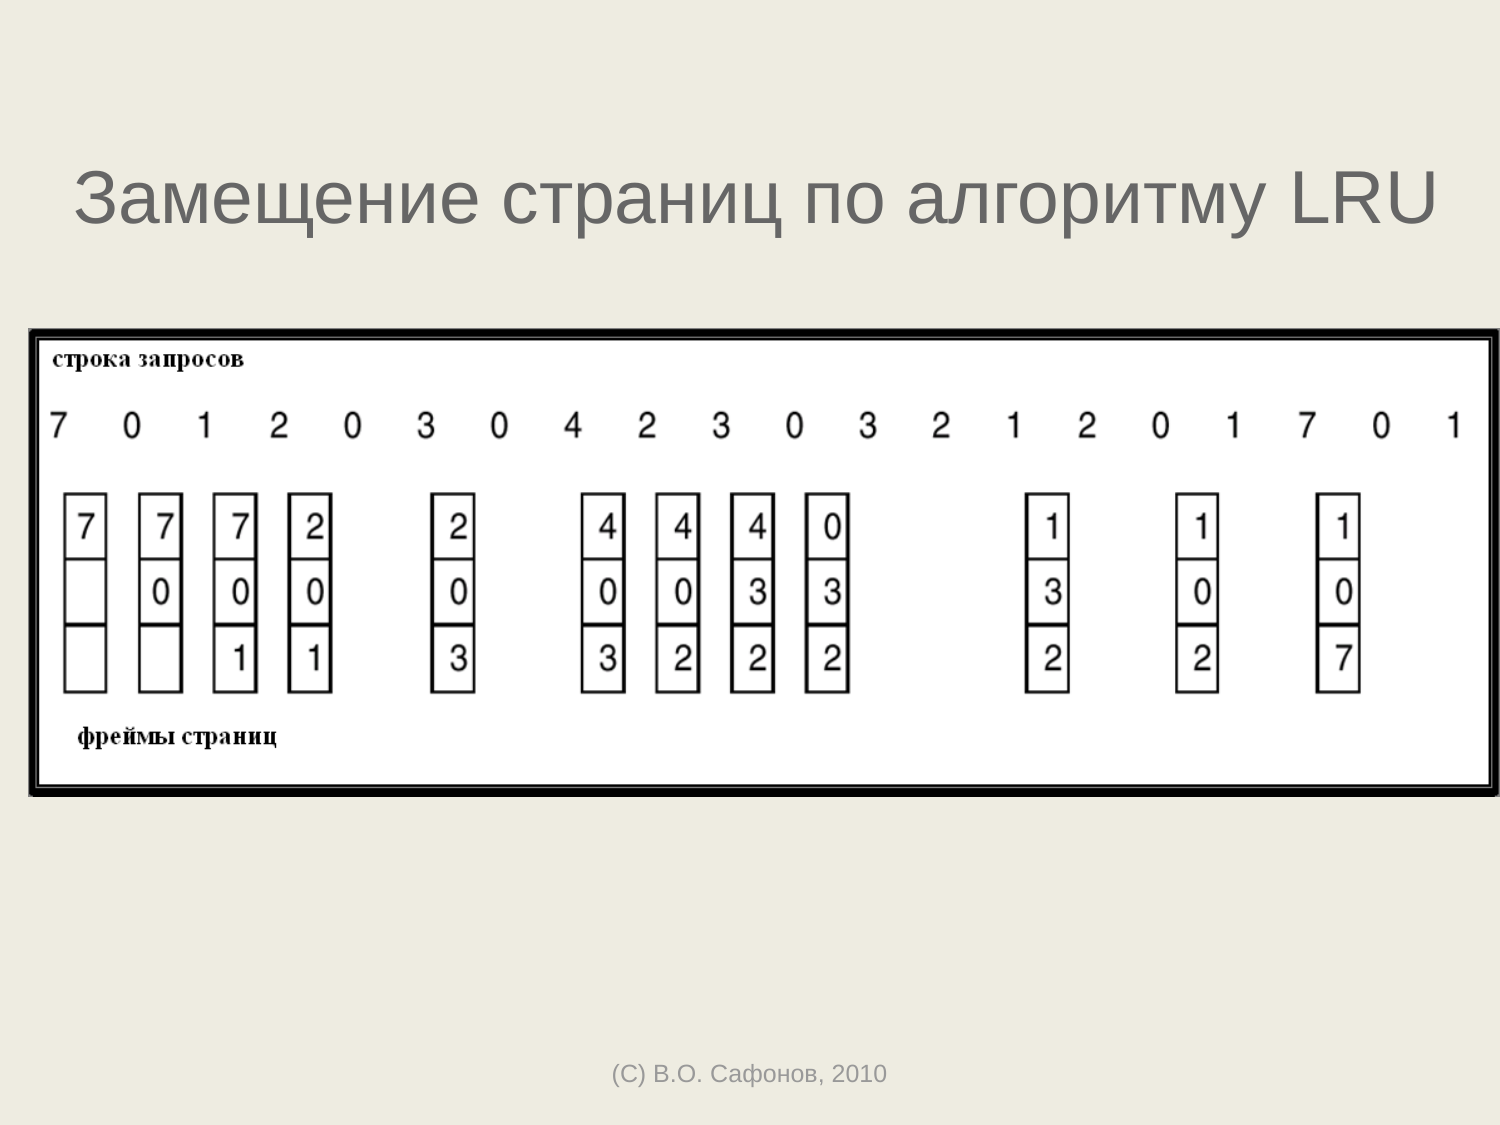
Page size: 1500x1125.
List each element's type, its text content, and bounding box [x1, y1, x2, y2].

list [28, 327, 1500, 798]
footer (C) В.О. Сафонов, 2010 [512, 1042, 988, 1103]
title Замещение страниц по алгоритму LRU [49, 99, 1463, 288]
